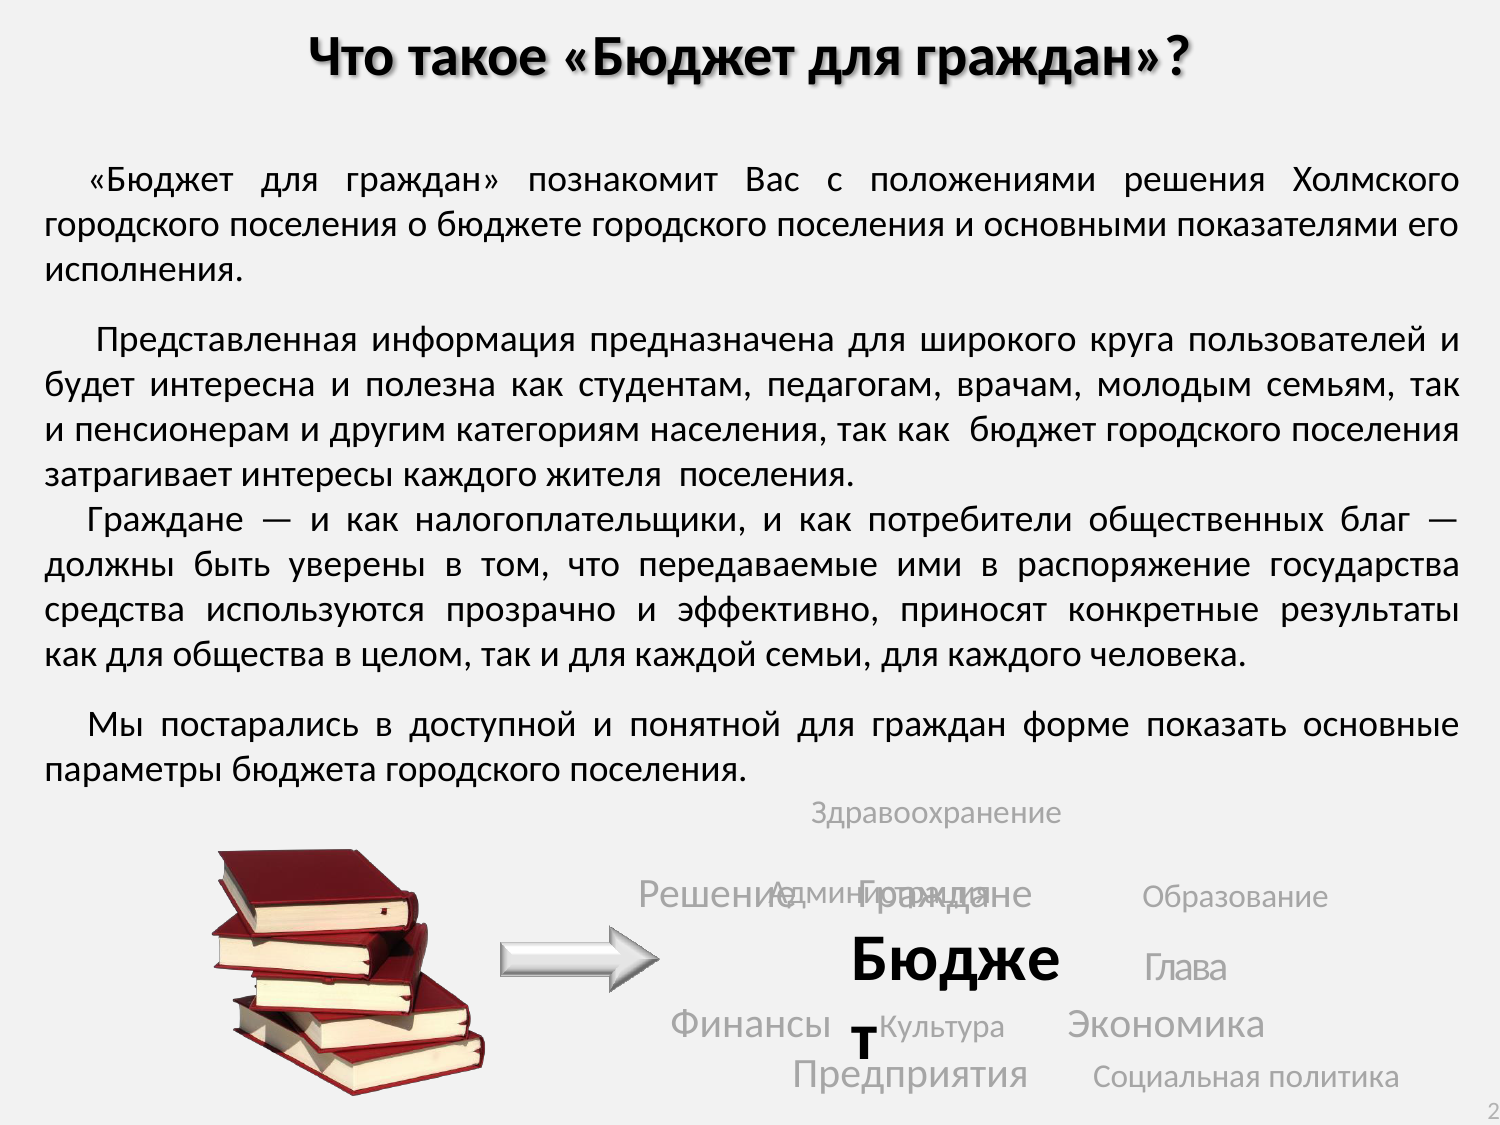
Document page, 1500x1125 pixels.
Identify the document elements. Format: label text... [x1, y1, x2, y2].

text_box Граждане Бюджет [849, 865, 1086, 1000]
text_box Что такое «Бюджет для граждан»? [0, 29, 1500, 120]
text_box Финансы [668, 995, 835, 1050]
slide_number 2 [1149, 1094, 1500, 1125]
text_box Предприятия [790, 1045, 1031, 1100]
text_box Образование [1140, 873, 1334, 918]
text_box Глава [1142, 939, 1348, 994]
text_box Решение [636, 865, 828, 920]
text_box Культура [877, 1003, 1006, 1045]
text_box [194, 870, 492, 1104]
text_box Экономика Социальная политика [1065, 995, 1404, 1098]
text_box [499, 924, 660, 993]
text_box «Бюджет для граждан» познакомит Вас с положениями решения Холмского городского поселения о бюджете городского поселения и основными показателями его исполнения. Представленная информация предназначена для широкого круга пользователей и будет интересна и полезна как студентам, педагогам, врачам, молодым семьям, так и пенсионерам и другим категориям населения, так как бюджет городского поселения затрагивает интересы каждого жителя поселения. Граждане — и как налогоплательщики, и как потребители общественных благ — должны быть уверены в том, что передаваемые ими в распоряжение государства средства используются прозрачно и эффективно, приносят конкретные результаты как для общества в целом, так и для каждой семьи, для каждого человека. Мы постарались в доступной и понятной для граждан форме показать основные параметры бюджета городского поселения. Здравоохранение Администрация [42, 154, 1463, 870]
